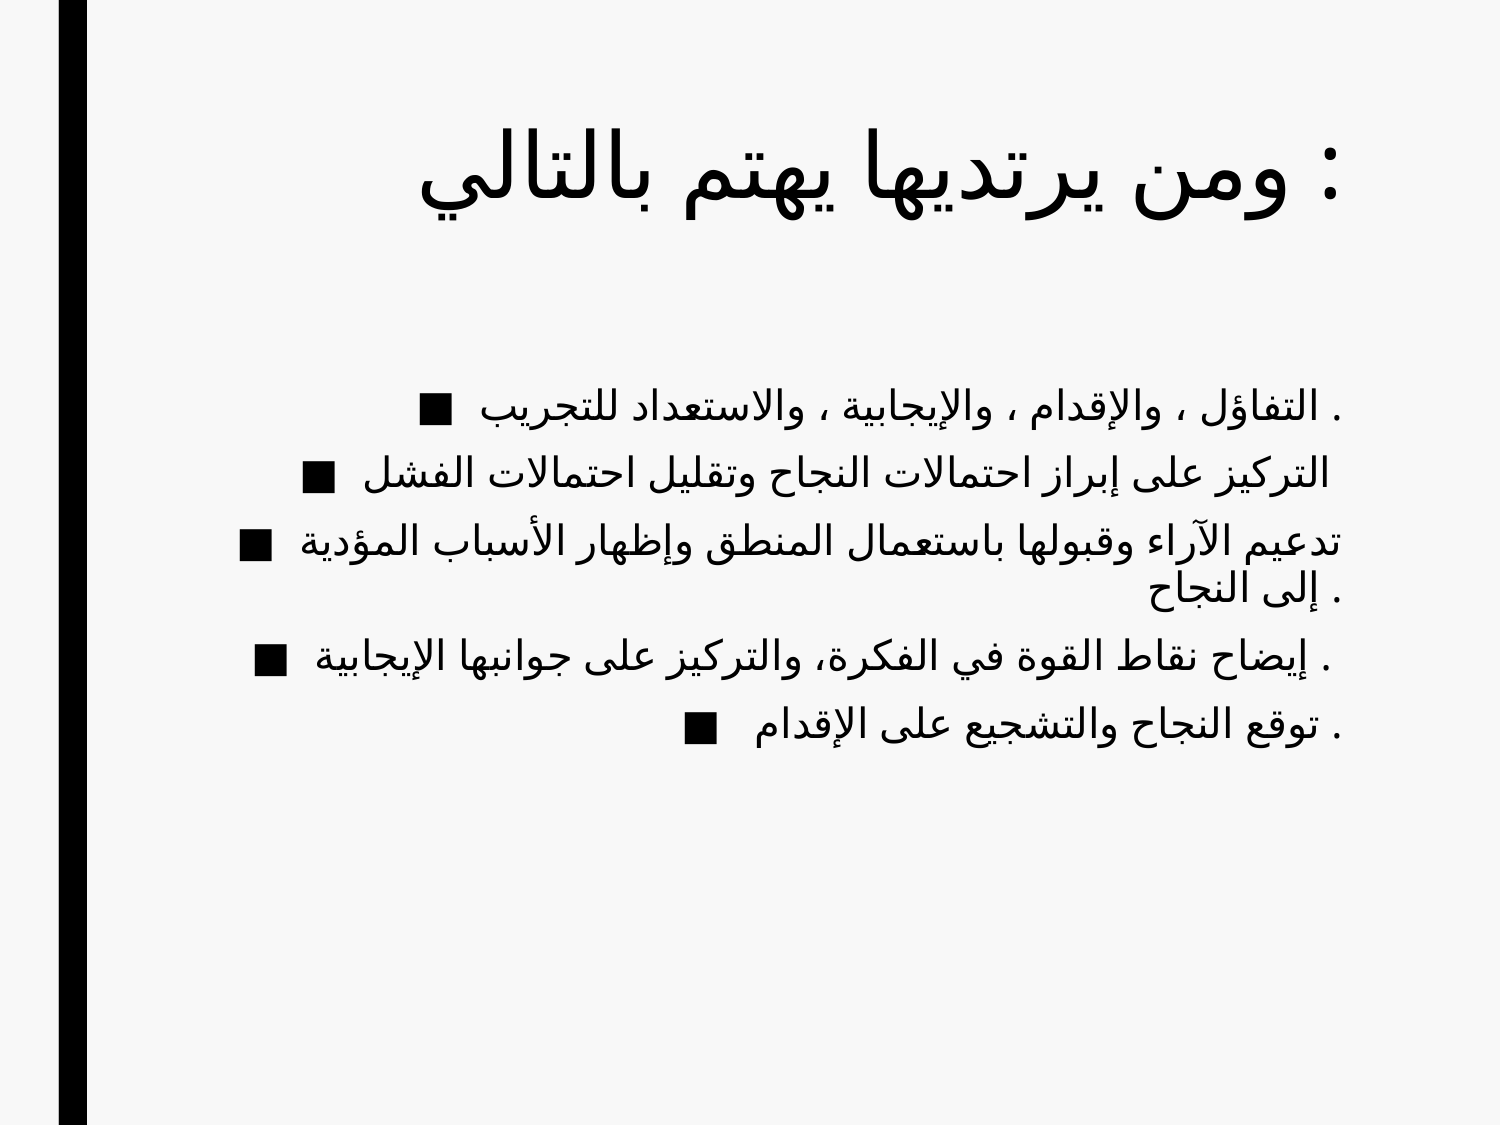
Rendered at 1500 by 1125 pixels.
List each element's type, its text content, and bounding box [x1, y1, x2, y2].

title ومن يرتديها يهتم بالتالي : [168, 111, 1351, 357]
list التفاؤل ، والإقدام ، والإيجابية ، والاستعداد للتجريب . التركيز على إبراز احتمالات النجاح وتقليل احتمالات الفشل تدعيم الآراء وقبولها باستعمال المنطق وإظهار الأسباب المؤدية إلى النجاح . إيضاح نقاط القوة في الفكرة، والتركيز على جوانبها الإيجابية . توقع النجاح والتشجيع على الإقدام . [168, 374, 1351, 963]
